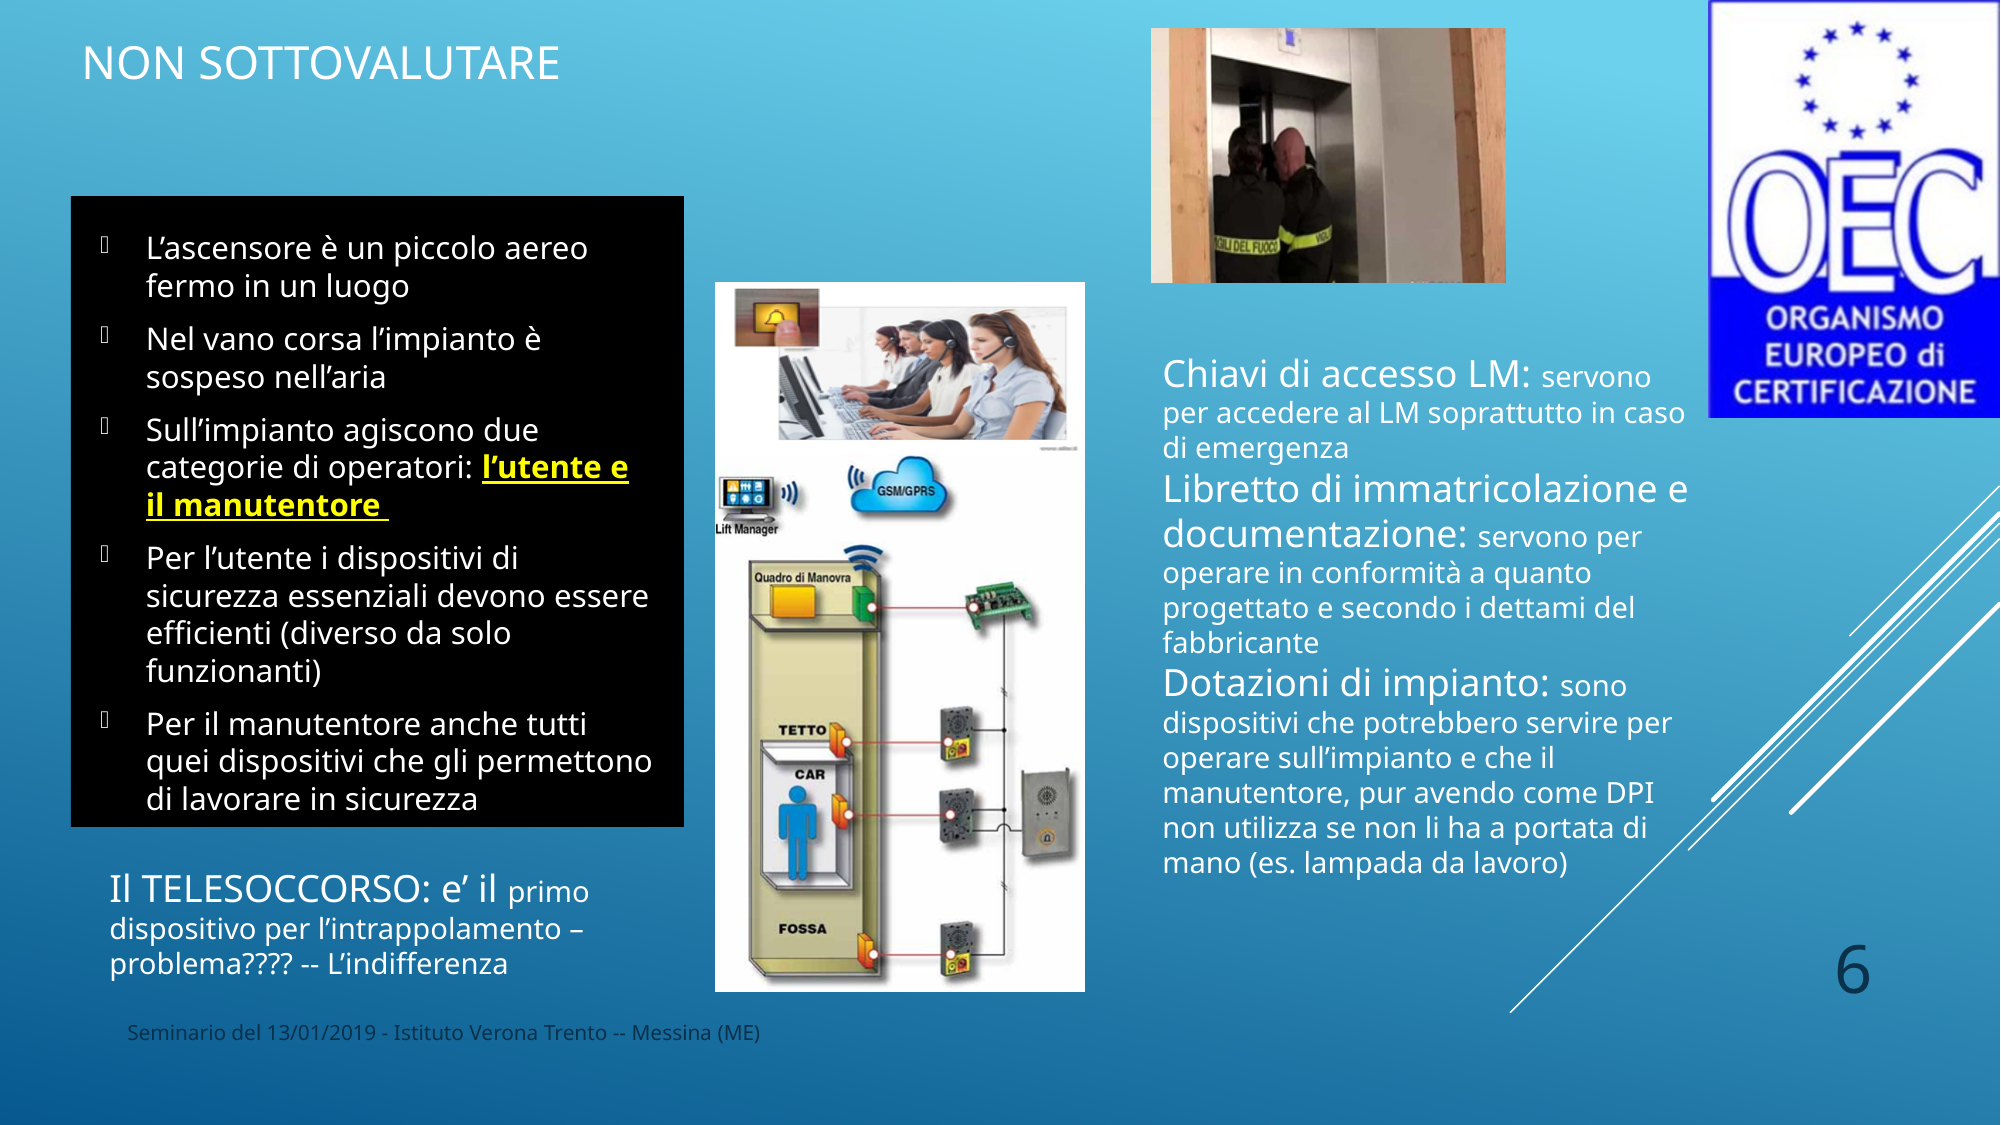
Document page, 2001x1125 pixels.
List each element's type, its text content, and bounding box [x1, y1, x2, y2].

text_box Il TELESOCCORSO: e’ il primo dispositivo per l’intrappolamento –problema???? -- L’indifferenza [94, 858, 684, 988]
picture [1150, 28, 1506, 284]
text_box Chiavi di accesso LM: servono per accedere al LM soprattutto in caso di emergenza Libretto di immatricolazione e documentazione: servono per operare in conformità a quanto progettato e secondo i dettami del fabbricante Dotazioni di impianto: sono dispositivi che potrebbero servire per operare sull’impianto e che il manutentore, pur avendo come DPI non utilizza se non li ha a portata di mano (es. lampada da lavoro) [1147, 342, 1709, 887]
title Non sottovalutare [66, 26, 816, 97]
footer Seminario del 13/01/2019 - Istituto Verona Trento -- Messina (ME) [112, 1012, 1350, 1073]
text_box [715, 282, 1085, 993]
picture [1708, 0, 2000, 419]
slide_number 6 [1700, 915, 1888, 1025]
list L’ascensore è un piccolo aereo fermo in un luogo Nel vano corsa l’impianto è sospeso nell’aria Sull’impianto agiscono due categorie di operatori: l’utente e il manutentore Per l’utente i dispositivi di sicurezza essenziali devono essere efficienti (diverso da solo funzionanti) Per il manutentore anche tutti quei dispositivi che gli permettono di lavorare in sicurezza [70, 196, 684, 827]
